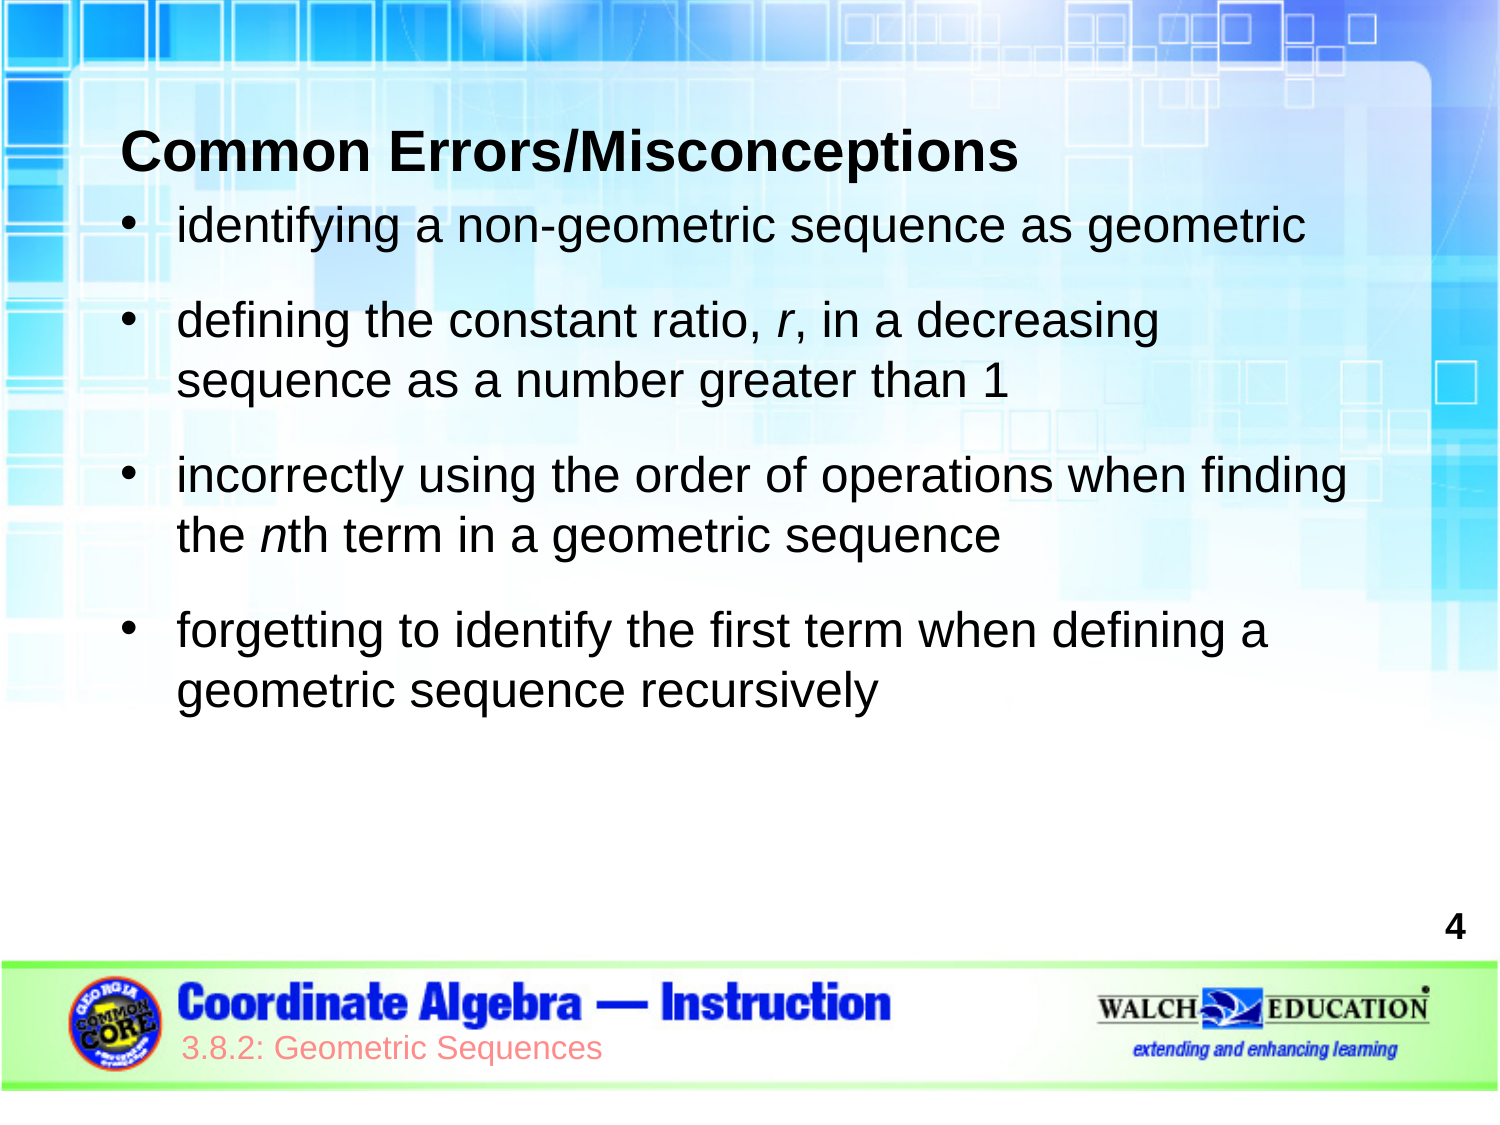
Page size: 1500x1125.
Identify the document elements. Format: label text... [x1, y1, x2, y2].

footer 3.8.2: Geometric Sequences [166, 1024, 1080, 1069]
subtitle Common Errors/Misconceptions identifying a non-geometric sequence as geometric defining the constant ratio, r, in a decreasing sequence as a number greater than 1 incorrectly using the order of operations when finding the nth term in a geometric sequence forgetting to identify the first term when defining a geometric sequence recursively [105, 105, 1394, 925]
slide_number 4 [1361, 901, 1481, 949]
picture [1, 0, 1500, 1091]
